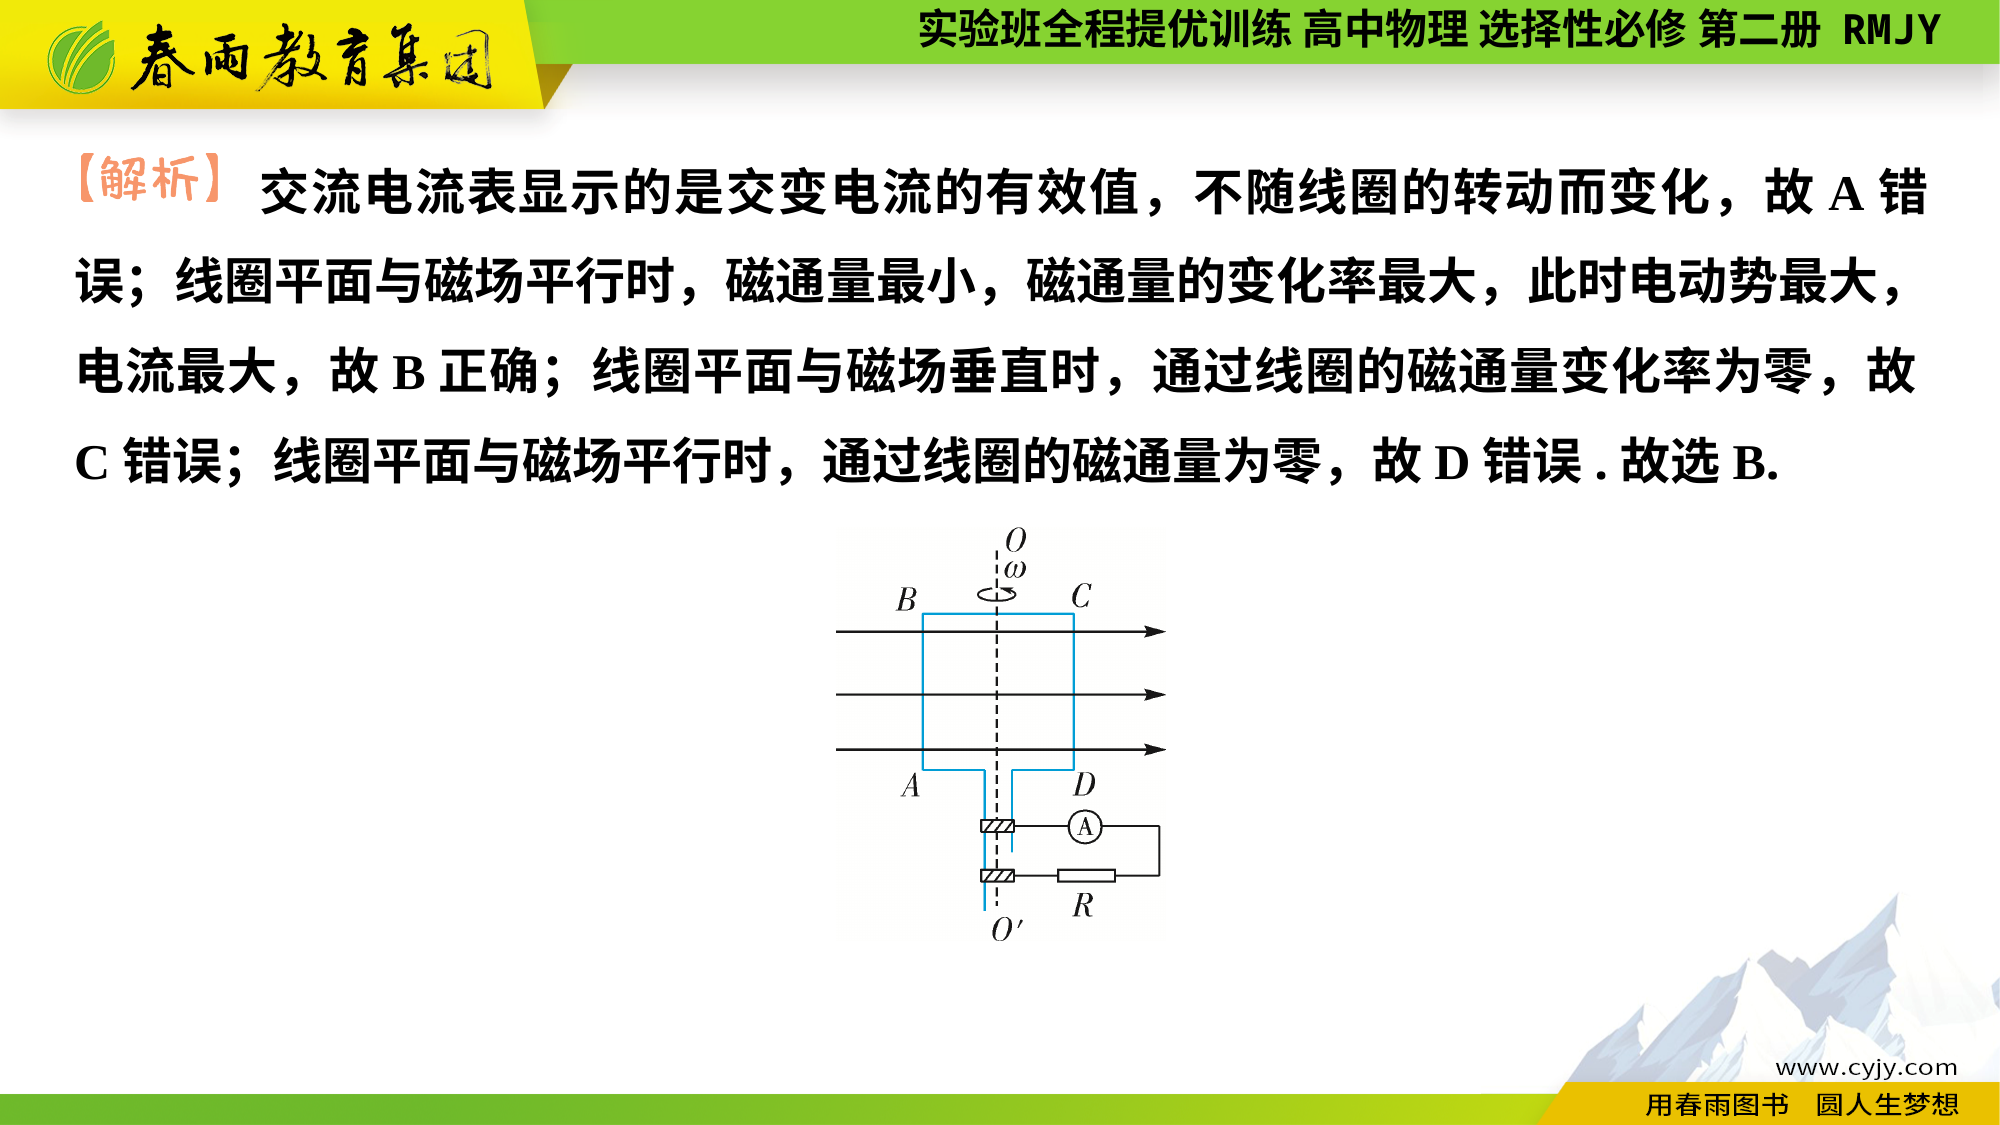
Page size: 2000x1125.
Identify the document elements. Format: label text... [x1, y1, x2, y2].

list 交流电流表显示的是交变电流的有效值，不随线圈的转动而变化，故A错误；线圈平面与磁场平行时，磁通量最小，磁通量的变化率最大，此时电动势最大，电流最大，故B正确；线圈平面与磁场垂直时，通过线圈的磁通量变化率为零，故C错误；线圈平面与磁场平行时，通过线圈的磁通量为零，故D错误.故选B. [59, 122, 1944, 490]
picture [0, 0, 2000, 1125]
